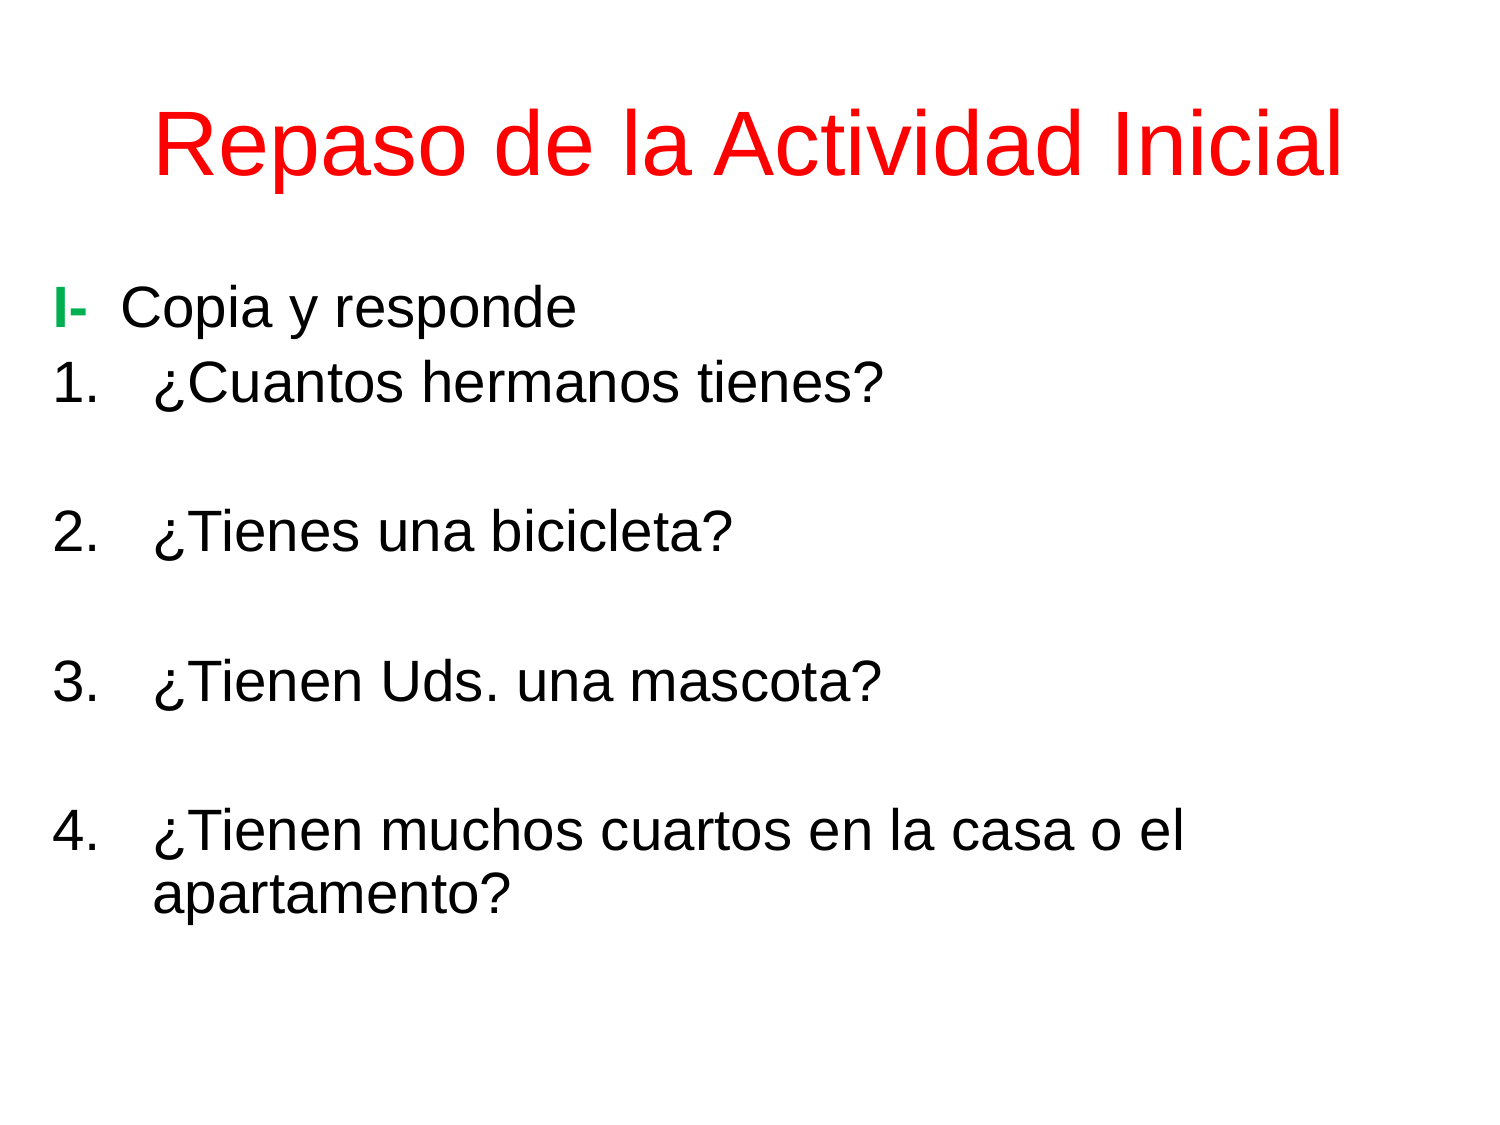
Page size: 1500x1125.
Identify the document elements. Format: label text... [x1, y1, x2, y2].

list I- Copia y responde ¿Cuantos hermanos tienes? ¿Tienes una bicicleta? ¿Tienen Uds. una mascota? ¿Tienen muchos cuartos en la casa o el apartamento? [37, 270, 1438, 1013]
title Repaso de la Actividad Inicial [75, 45, 1425, 233]
